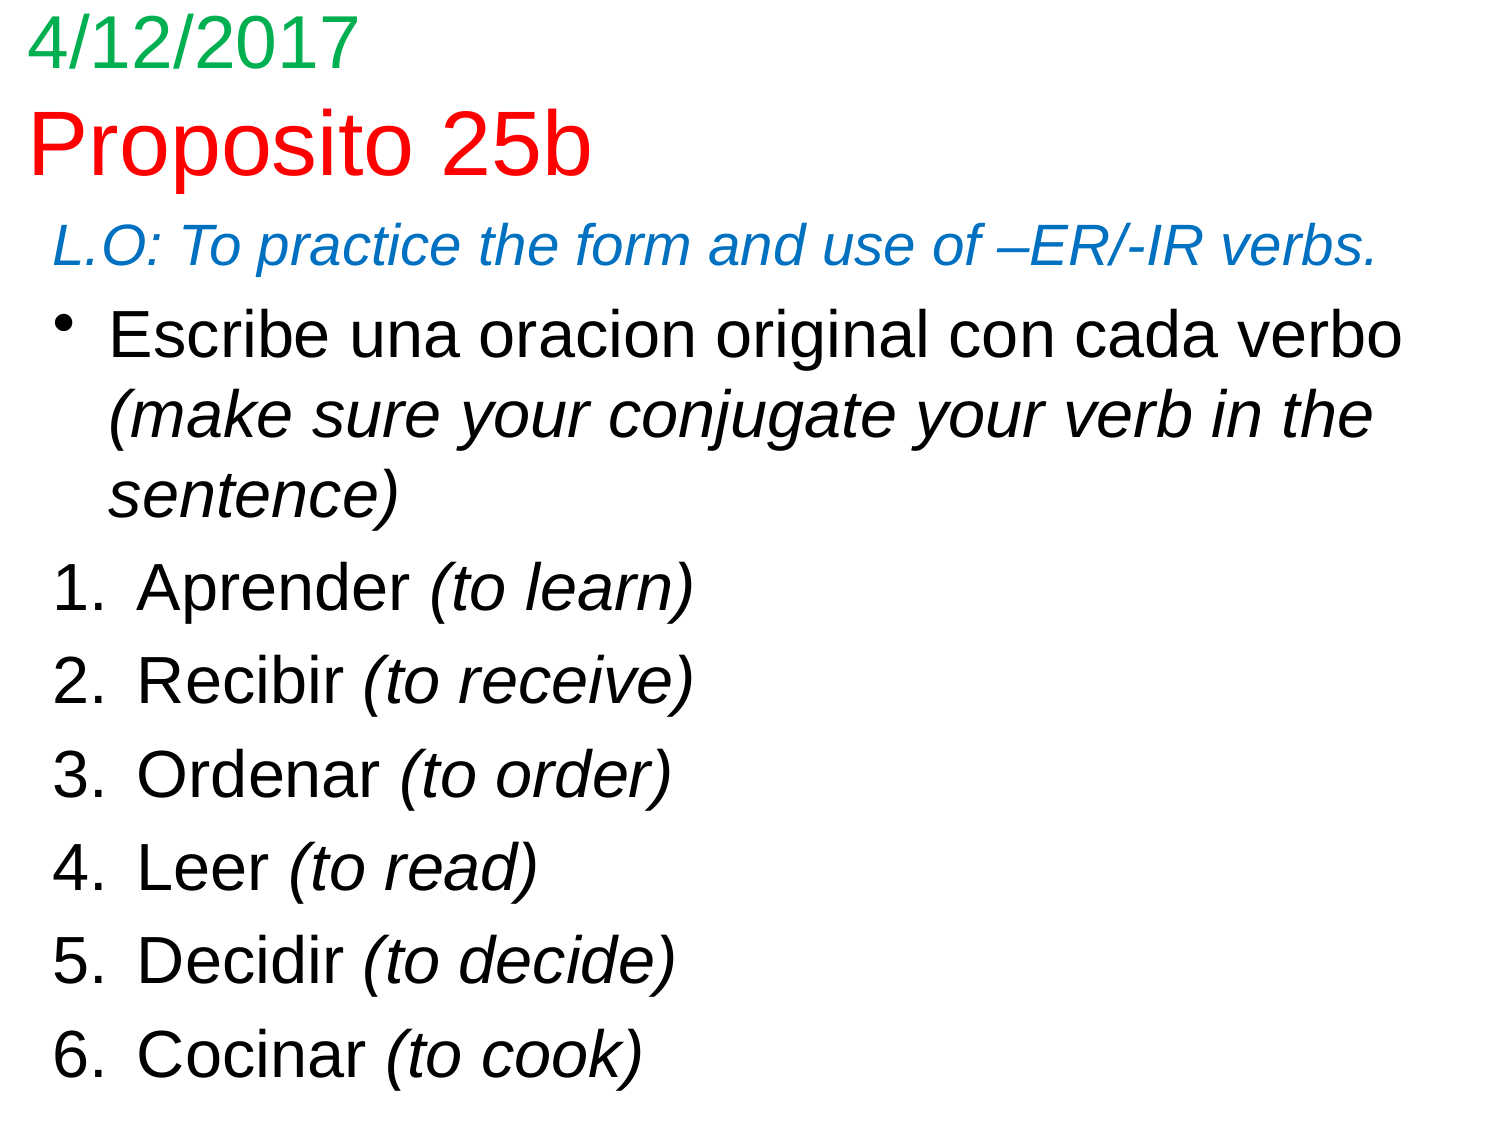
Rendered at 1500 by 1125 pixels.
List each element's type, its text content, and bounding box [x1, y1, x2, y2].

list L.O: To practice the form and use of –ER/-IR verbs. Escribe una oracion original con cada verbo (make sure your conjugate your verb in the sentence) Aprender (to learn) Recibir (to receive) Ordenar (to order) Leer (to read) Decidir (to decide) Cocinar (to cook) [37, 200, 1463, 1038]
title 4/12/2017 Proposito 25b [12, 0, 1363, 188]
